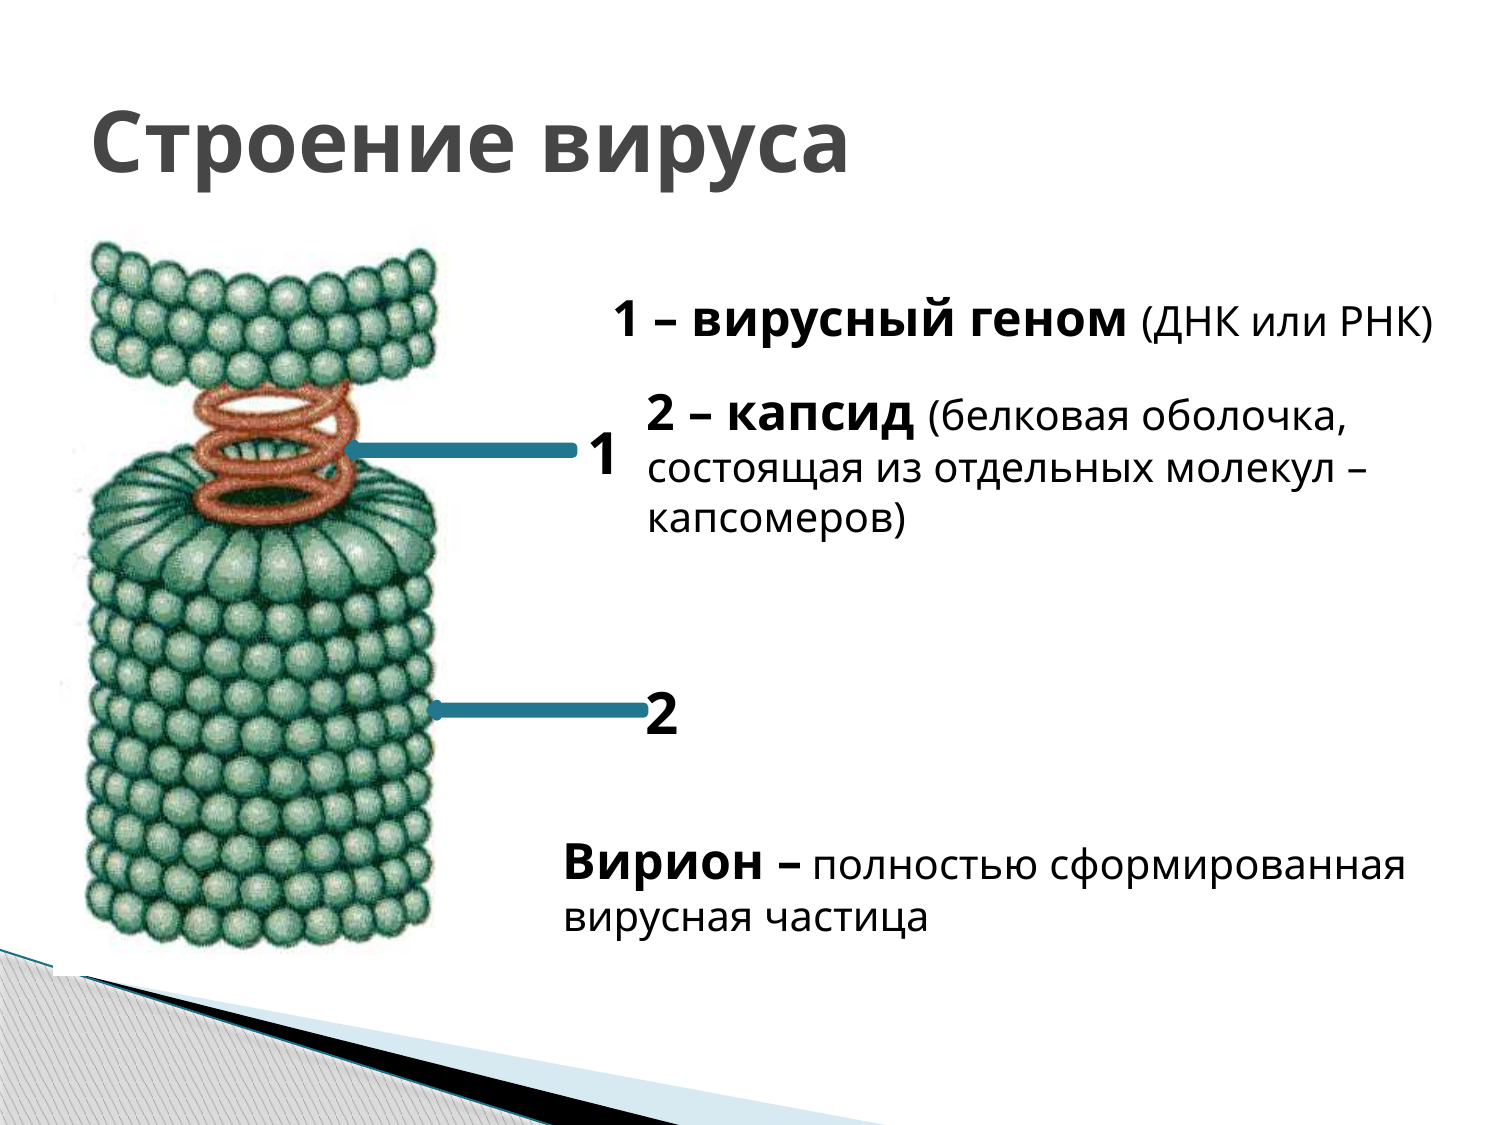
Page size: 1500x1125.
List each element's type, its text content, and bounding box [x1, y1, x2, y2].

text_box 2 – капсид (белковая оболочка, состоящая из отдельных молекул – капсомеров) [632, 373, 1394, 549]
title Строение вируса [75, 45, 1425, 233]
picture [52, 219, 467, 977]
text_box [472, 702, 630, 718]
text_box 1 [572, 408, 632, 494]
text_box [472, 442, 572, 458]
text_box Вирион – полностью сформированная вирусная частица [548, 822, 1433, 948]
text_box 2 [630, 668, 694, 754]
text_box 1 – вирусный геном (ДНК или РНК) [597, 278, 1448, 354]
